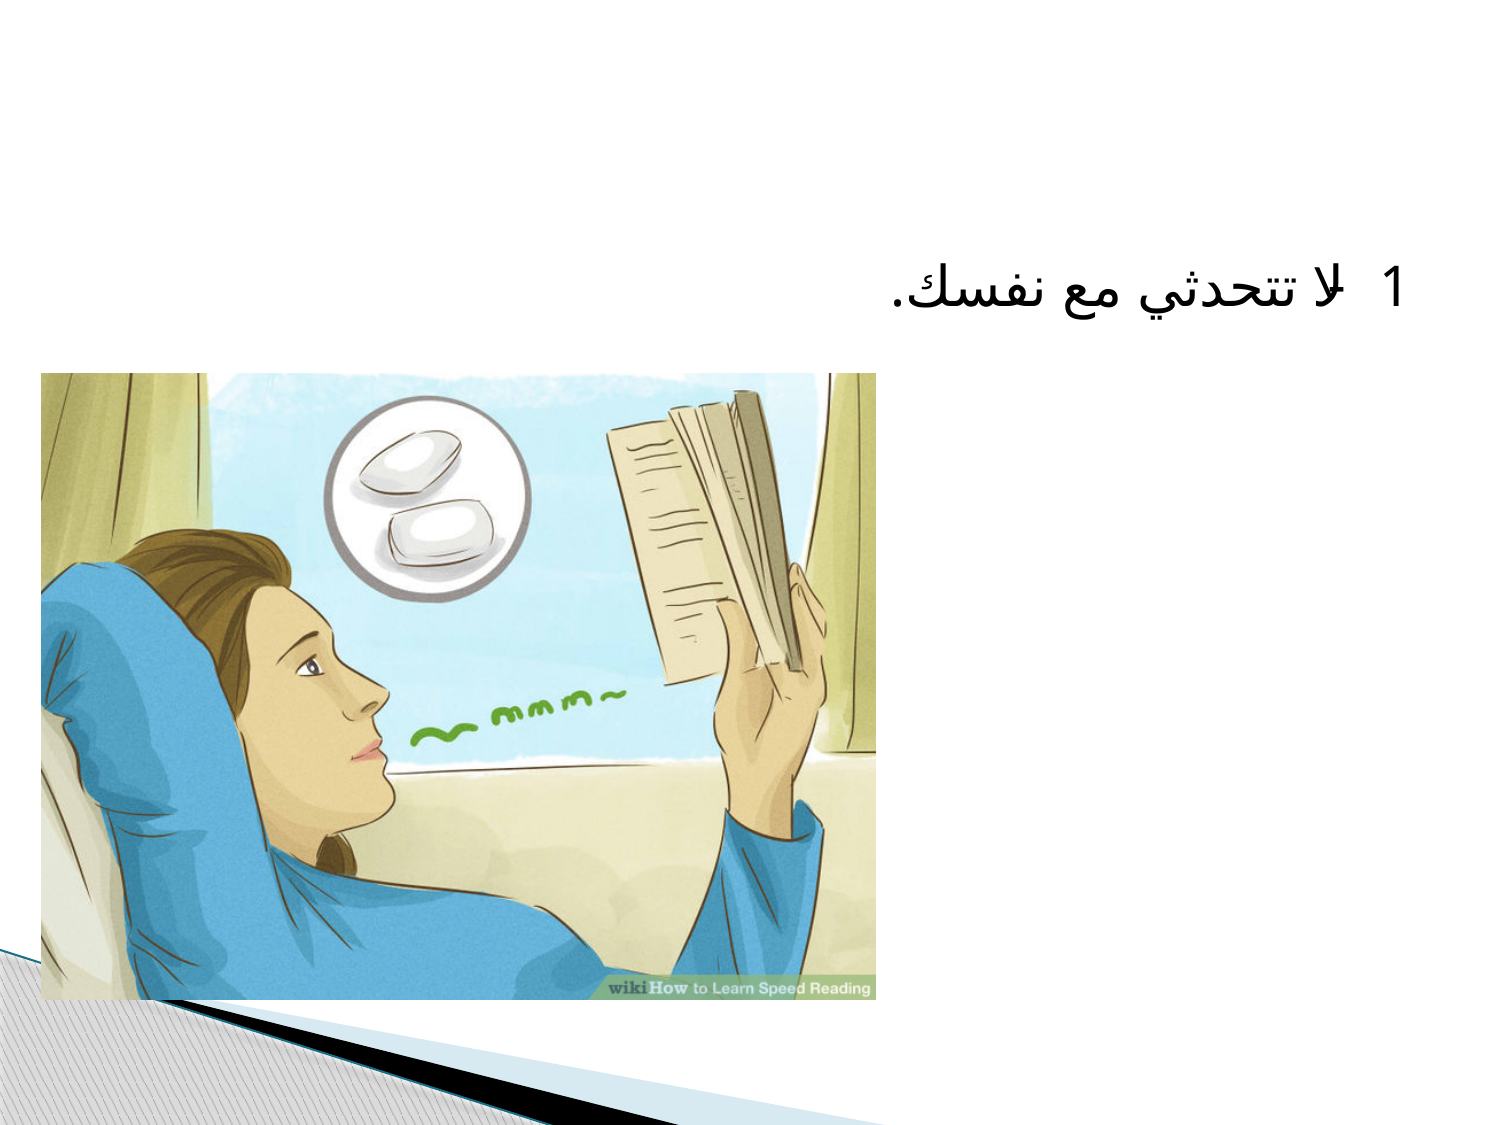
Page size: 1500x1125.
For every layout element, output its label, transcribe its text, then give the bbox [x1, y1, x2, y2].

list 1- لا تتحدثي مع نفسك. [75, 243, 1425, 986]
picture [41, 373, 877, 1000]
